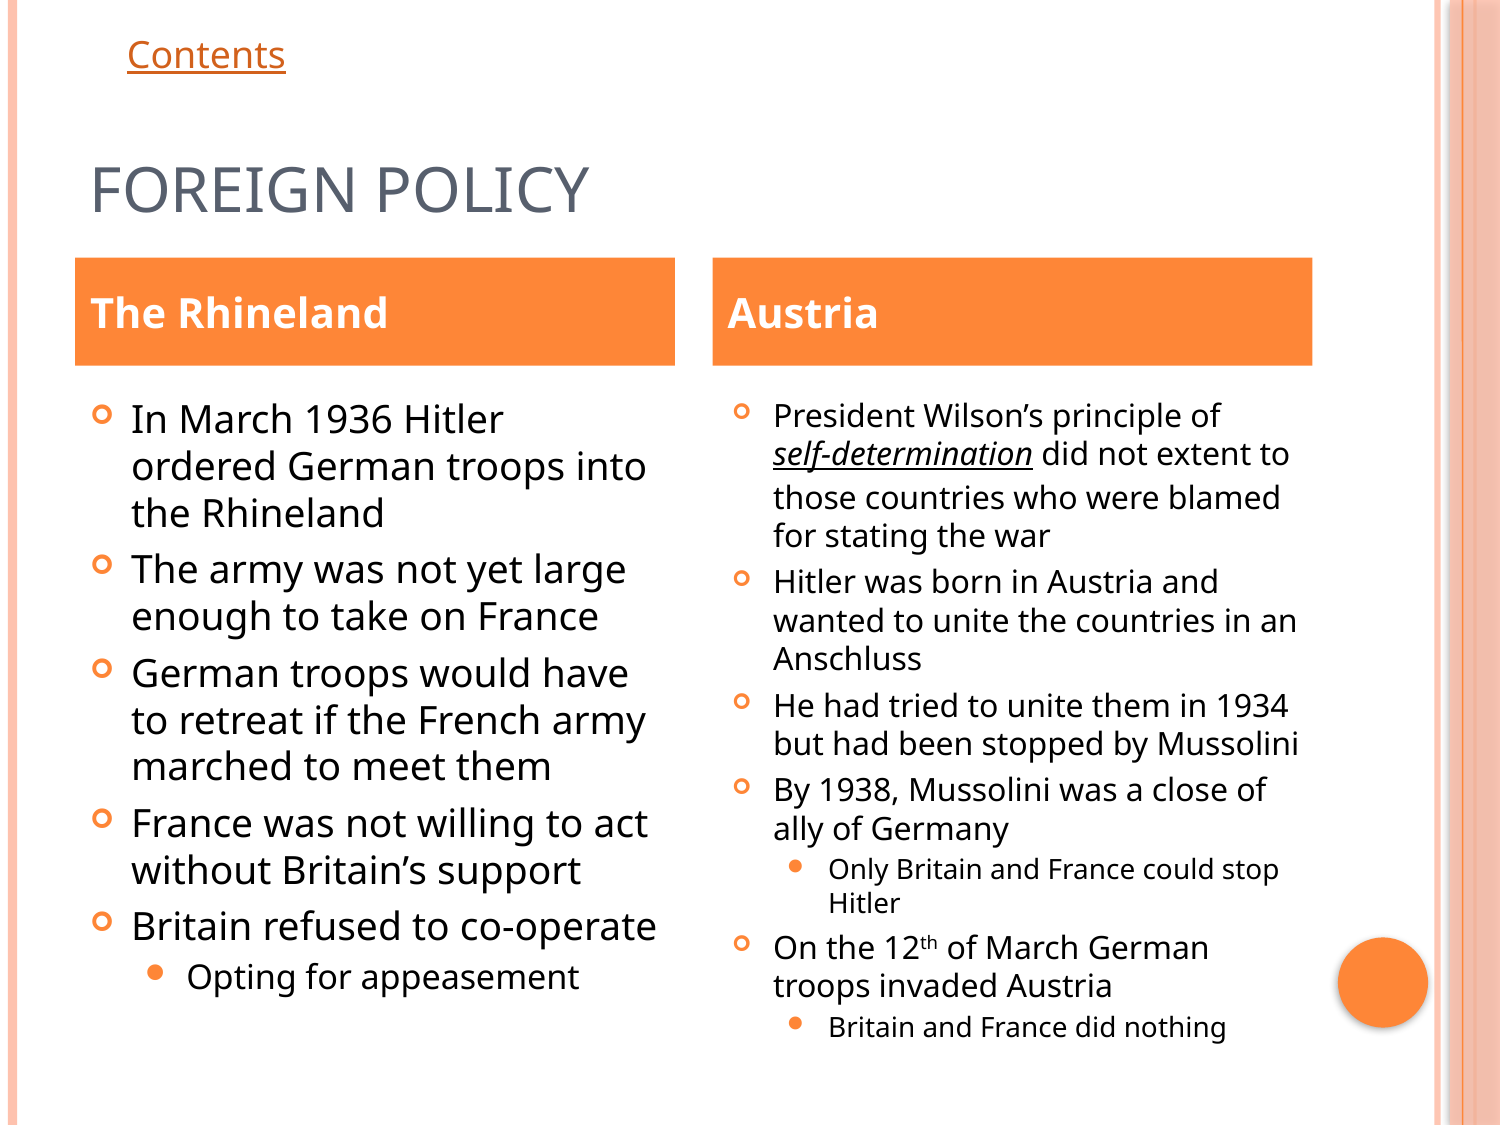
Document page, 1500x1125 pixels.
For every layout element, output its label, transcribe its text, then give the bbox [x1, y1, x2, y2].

list The Rhineland [74, 257, 676, 366]
list In March 1936 Hitler ordered German troops into the Rhineland The army was not yet large enough to take on France German troops would have to retreat if the French army marched to meet them France was not willing to act without Britain’s support Britain refused to co-operate Opting for appeasement [74, 387, 676, 1026]
title Foreign Policy [75, 44, 1313, 233]
list President Wilson’s principle of self-determination did not extent to those countries who were blamed for stating the war Hitler was born in Austria and wanted to unite the countries in an Anschluss He had tried to unite them in 1934 but had been stopped by Mussolini By 1938, Mussolini was a close of ally of Germany Only Britain and France could stop Hitler On the 12th of March German troops invaded Austria Britain and France did nothing [716, 387, 1318, 1091]
list Austria [712, 257, 1313, 366]
